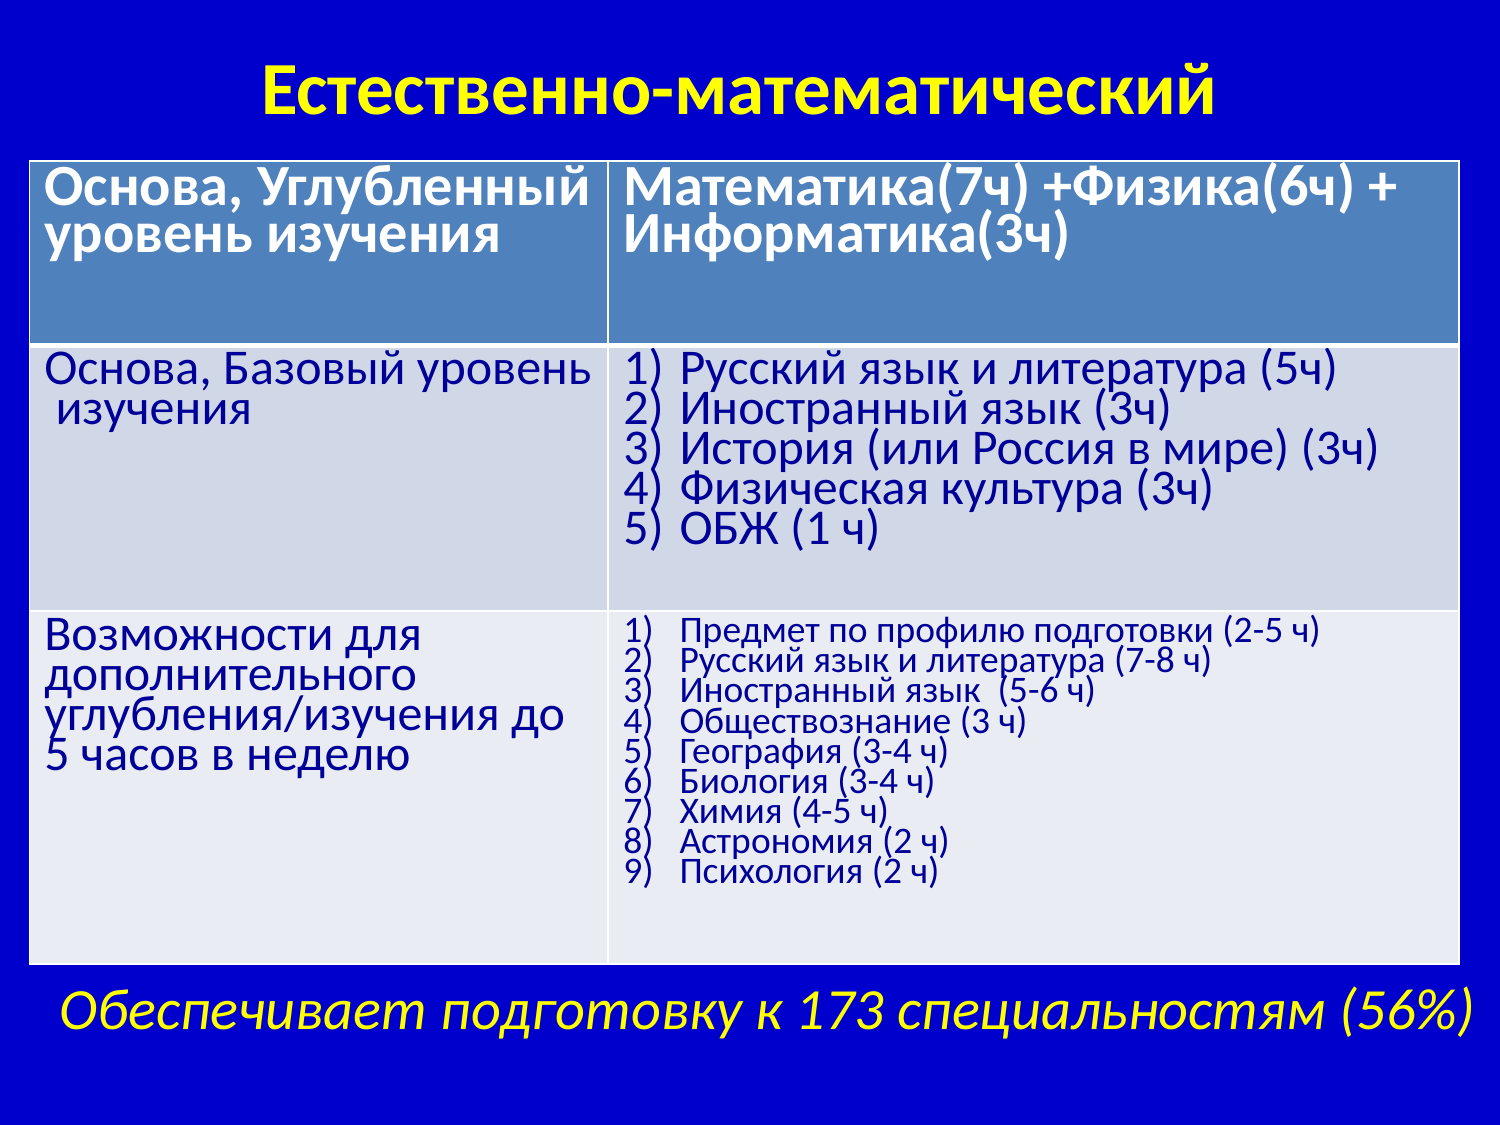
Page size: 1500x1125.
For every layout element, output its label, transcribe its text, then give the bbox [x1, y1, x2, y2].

table_header Математика(7ч) +Физика(6ч) + Информатика(3ч) [609, 162, 1458, 343]
table_header Основа, Углубленный уровень изучения [30, 162, 607, 343]
text_box Обеспечивает подготовку к 173 специальностям (56%) [44, 964, 1492, 1049]
table_cell Возможности для дополнительного углубления/изучения до 5 часов в неделю [30, 612, 607, 963]
table_cell Основа, Базовый уровень изучения [30, 348, 607, 610]
title Естественно-математический [64, 19, 1415, 149]
table_cell Предмет по профилю подготовки (2-5 ч) Русский язык и литература (7-8 ч) Иностранный язык (5-6 ч) Обществознание (3 ч) География (3-4 ч) Биология (3-4 ч) Химия (4-5 ч) Астрономия (2 ч) Психология (2 ч) [609, 612, 1458, 963]
table_cell Русский язык и литература (5ч) Иностранный язык (3ч) История (или Россия в мире) (3ч) Физическая культура (3ч) ОБЖ (1 ч) [609, 348, 1458, 610]
